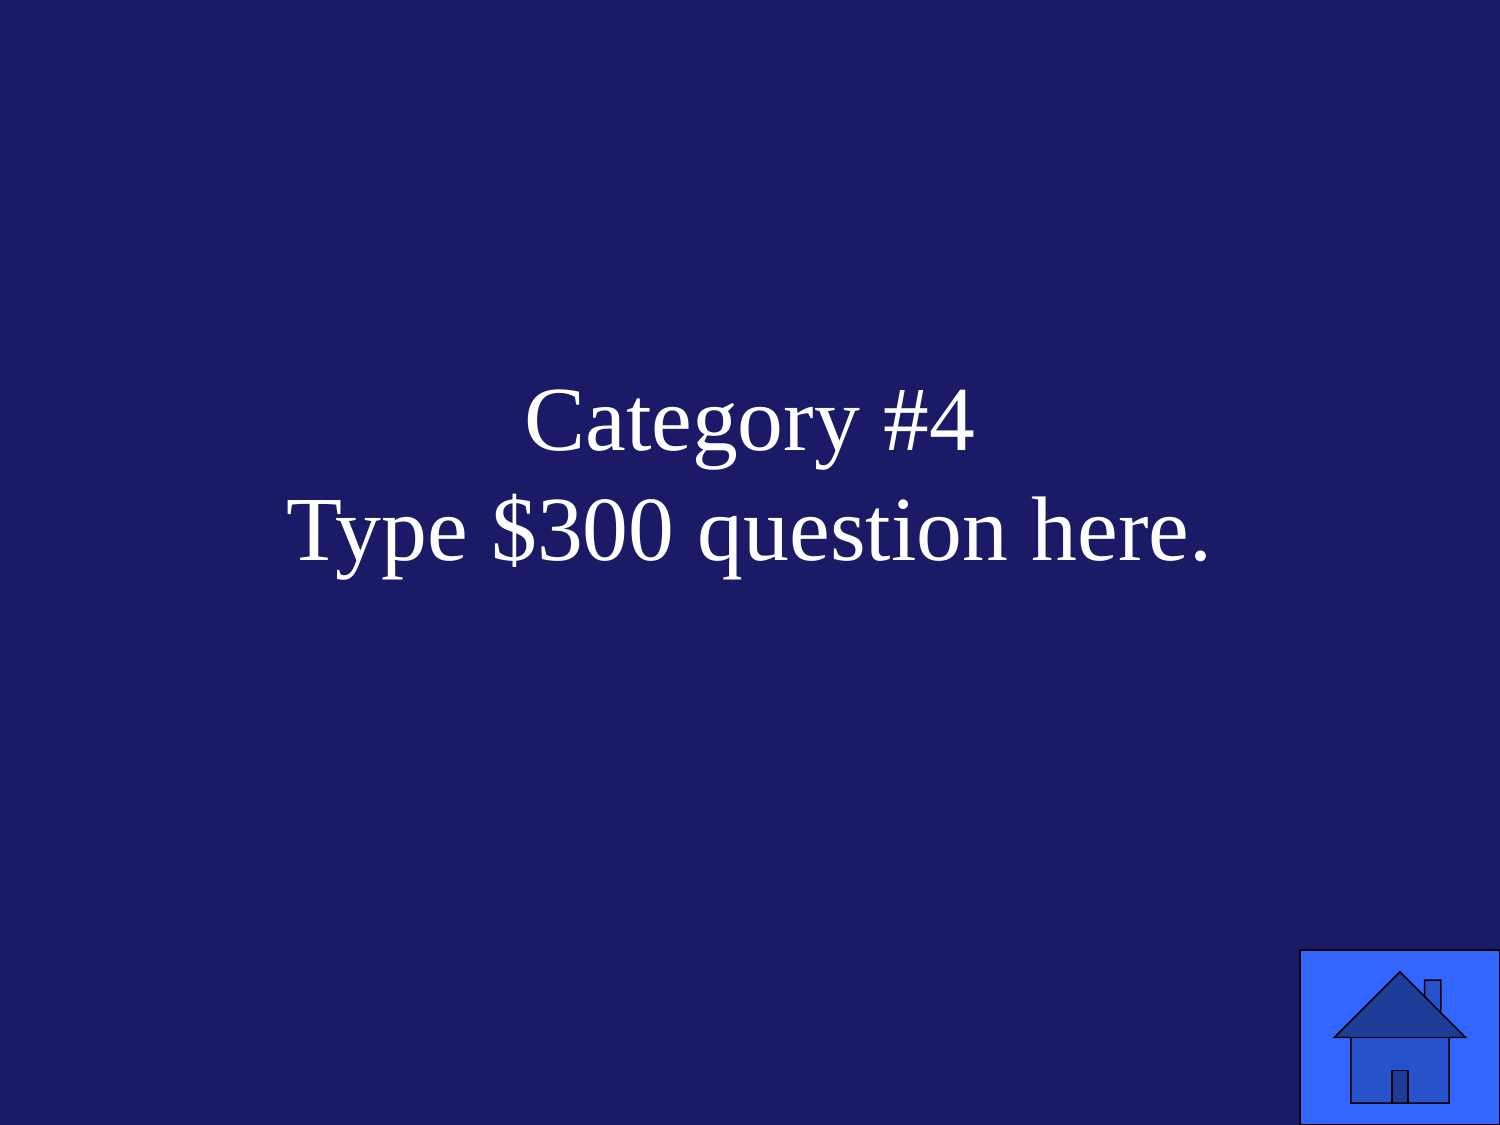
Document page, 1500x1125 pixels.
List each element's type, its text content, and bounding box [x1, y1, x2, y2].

title Category #4 Type $300 question here. [112, 374, 1388, 563]
text_box [1299, 950, 1500, 1125]
